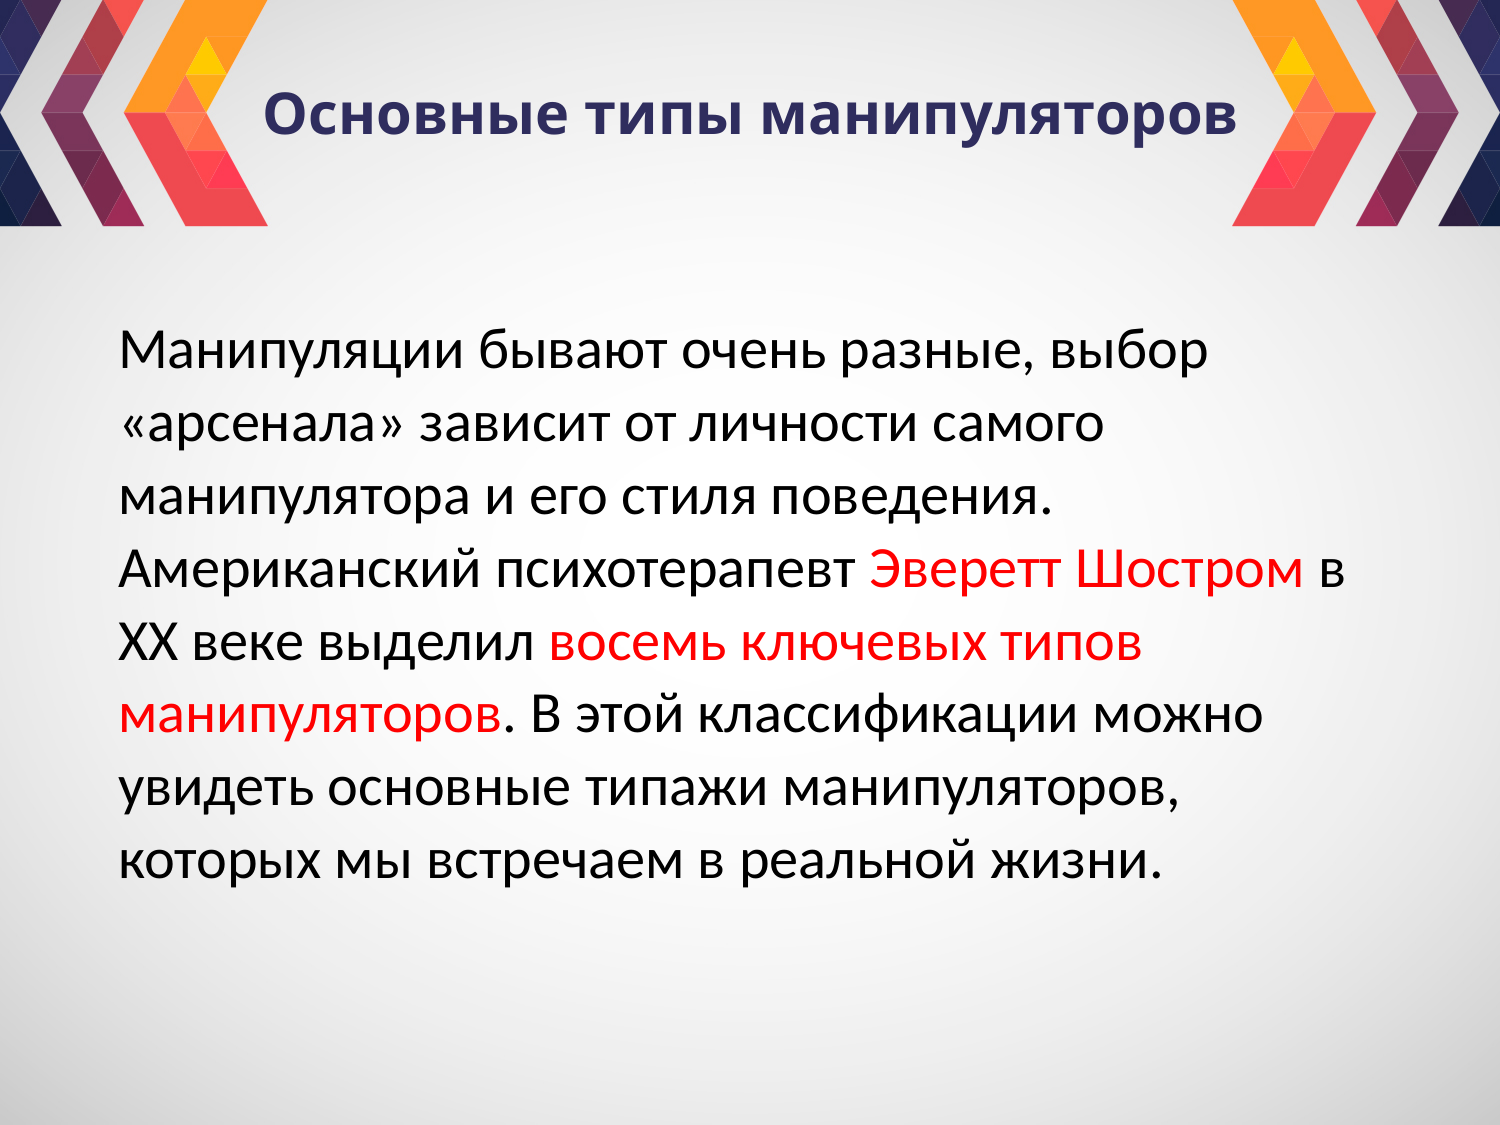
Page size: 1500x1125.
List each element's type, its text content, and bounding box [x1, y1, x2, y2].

title Основные типы манипуляторов [209, 59, 1293, 173]
list Манипуляции бывают очень разные, выбор «арсенала» зависит от личности самого манипулятора и его стиля поведения. Американский психотерапевт Эверетт Шостром в ХХ веке выделил восемь ключевых типов манипуляторов. В этой классификации можно увидеть основные типажи манипуляторов, которых мы встречаем в реальной жизни. [103, 299, 1397, 1014]
picture [0, 0, 1500, 1125]
